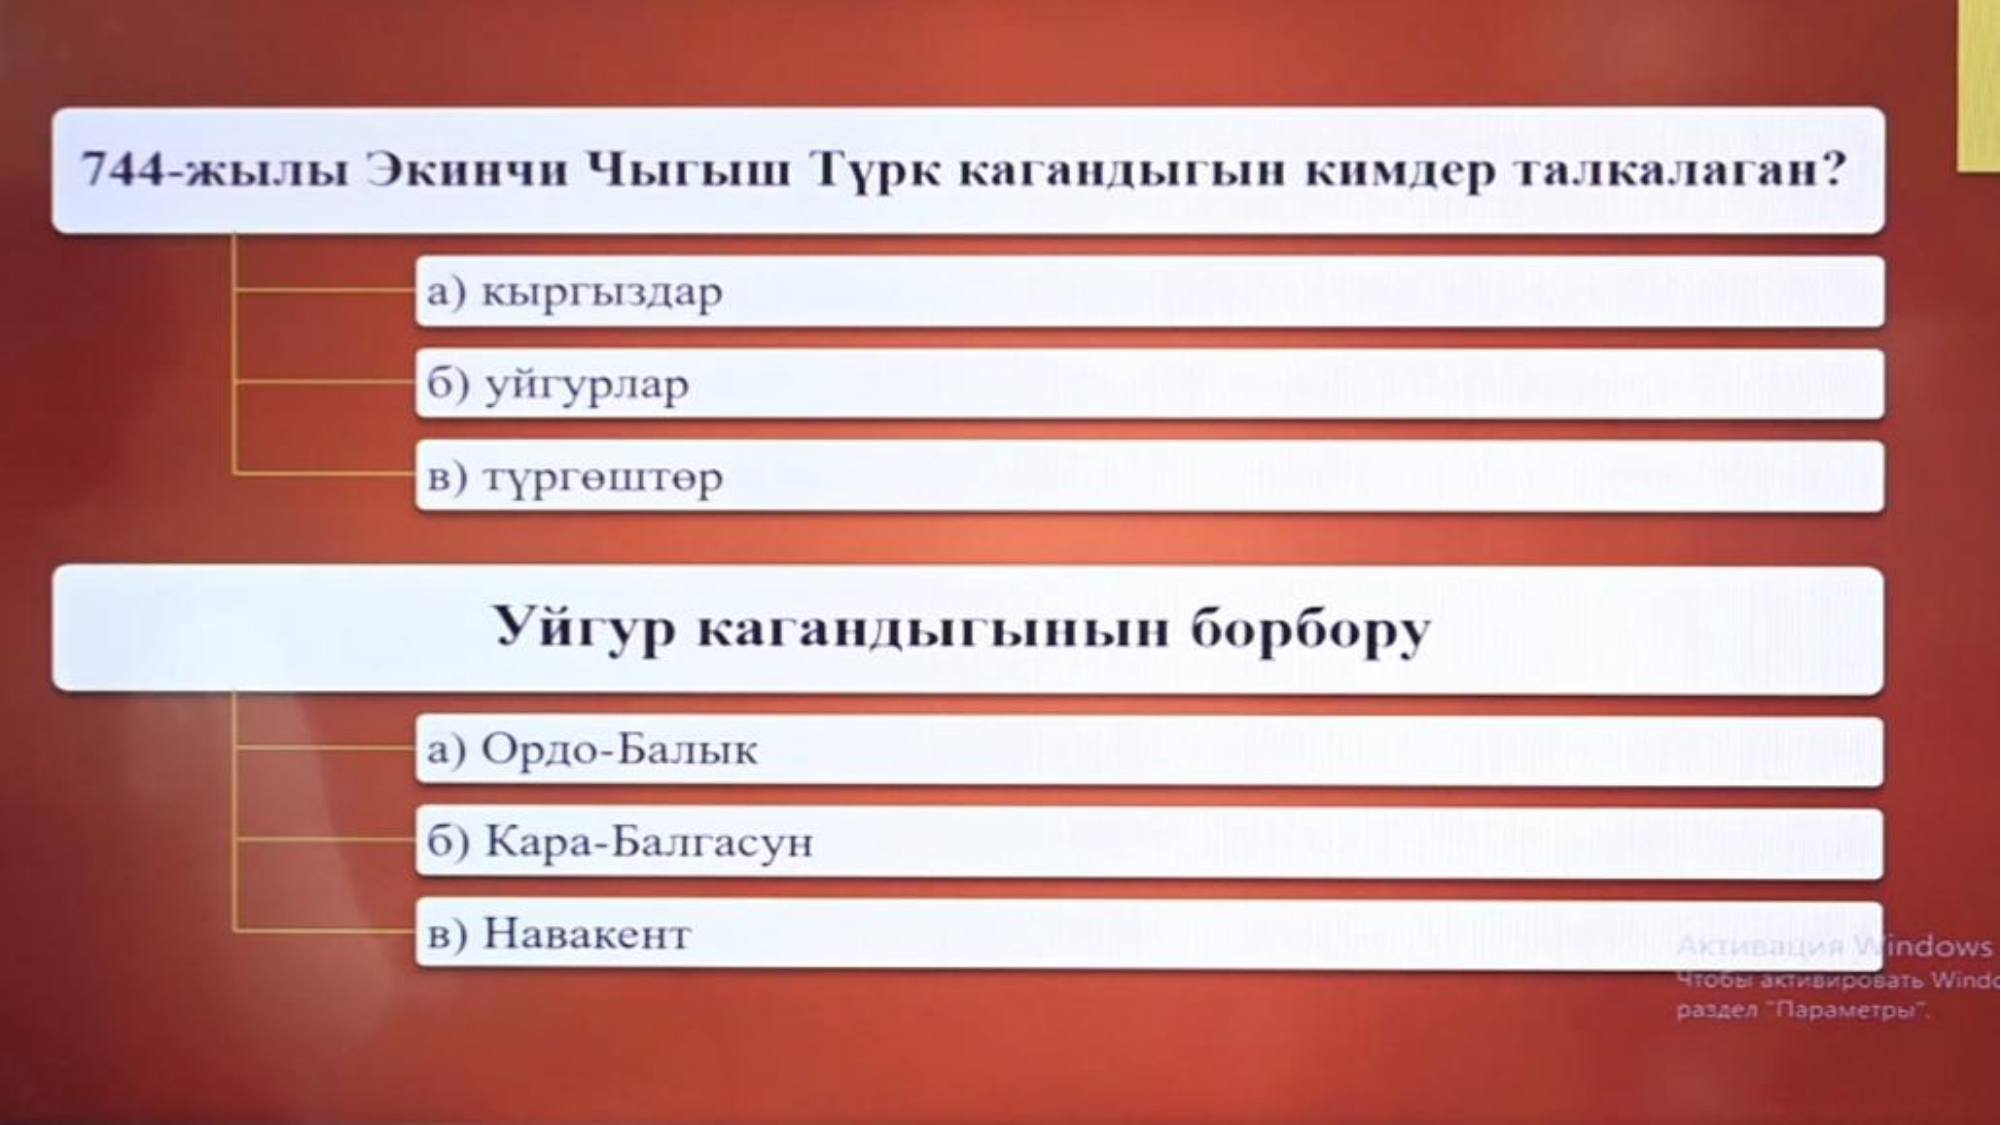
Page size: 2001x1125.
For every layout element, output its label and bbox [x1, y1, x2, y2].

list [0, 0, 2000, 1125]
